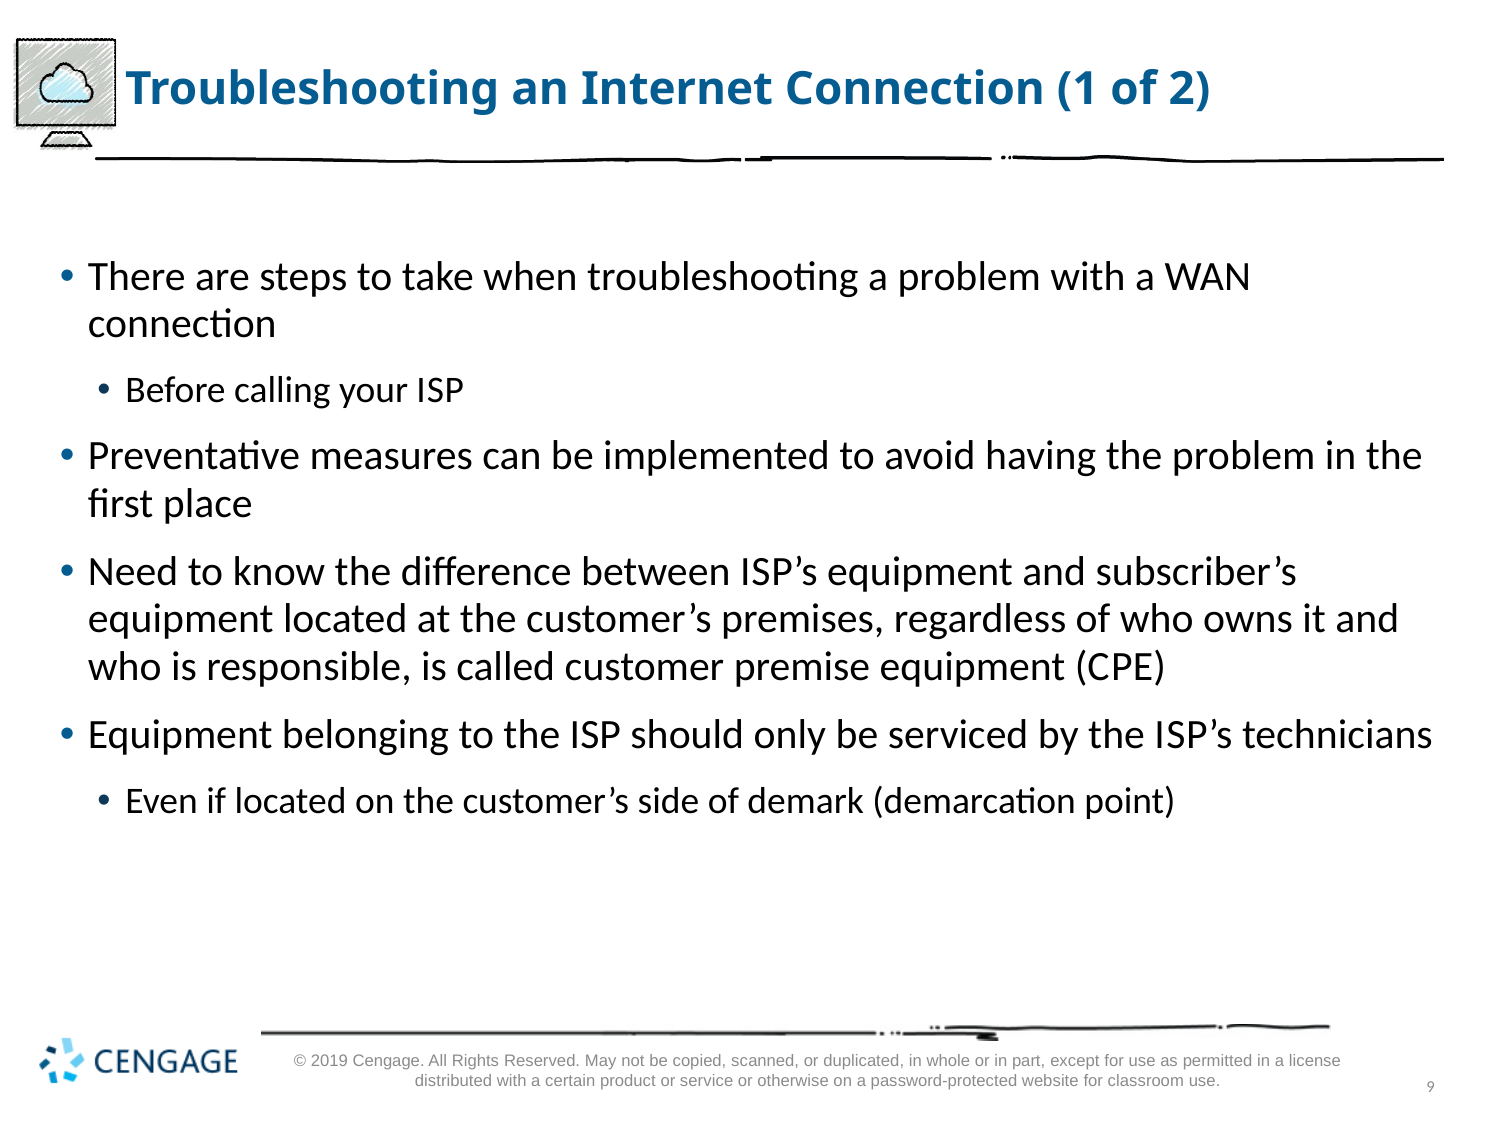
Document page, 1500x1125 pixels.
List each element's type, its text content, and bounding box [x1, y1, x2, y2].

picture [261, 1024, 1331, 1041]
footer © 2019 Cengage. All Rights Reserved. May not be copied, scanned, or duplicated, in whole or in part, except for use as permitted in a license distributed with a certain product or service or otherwise on a password-protected website for classroom use. [262, 1050, 1375, 1091]
picture [95, 155, 1444, 163]
title Troubleshooting an Internet Connection (1 of 2) [125, 66, 1442, 116]
picture [13, 36, 117, 151]
picture [19, 1024, 250, 1096]
list There are steps to take when troubleshooting a problem with a WAN connection Before calling your I S P Preventative measures can be implemented to avoid having the problem in the first place Need to know the difference between I S P’s equipment and subscriber’s equipment located at the customer’s premises, regardless of who owns it and who is responsible, is called customer premise equipment (C P E) Equipment belonging to the ISP should only be serviced by the I S P’s technicians Even if located on the customer’s side of demark (demarcation point) [59, 252, 1441, 824]
